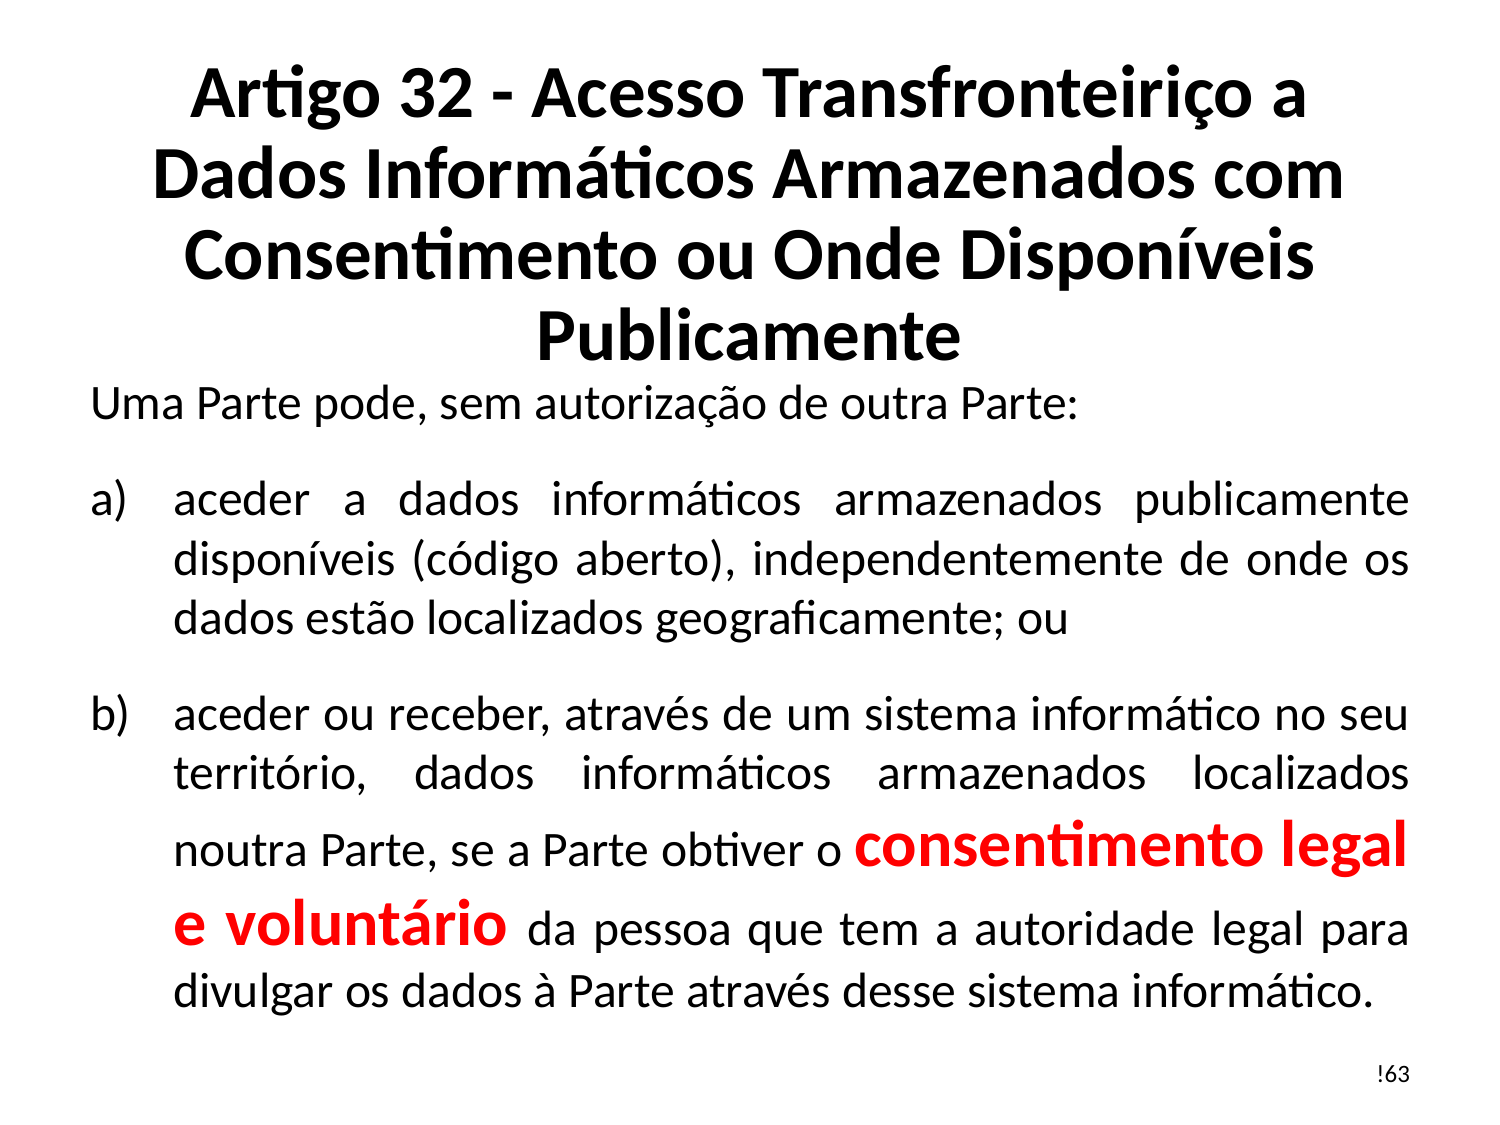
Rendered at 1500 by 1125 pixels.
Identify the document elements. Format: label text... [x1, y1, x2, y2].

title Artigo 32 - Acesso Transfronteiriço a Dados Informáticos Armazenados com Consentimento ou Onde Disponíveis Publicamente [75, 45, 1425, 266]
list Uma Parte pode, sem autorização de outra Parte: aceder a dados informáticos armazenados publicamente disponíveis (código aberto), independentemente de onde os dados estão localizados geograficamente; ou aceder ou receber, através de um sistema informático no seu território, dados informáticos armazenados localizados noutra Parte, se a Parte obtiver o consentimento legal e voluntário da pessoa que tem a autoridade legal para divulgar os dados à Parte através desse sistema informático. [75, 362, 1425, 1045]
slide_number !63 [1074, 1045, 1425, 1103]
